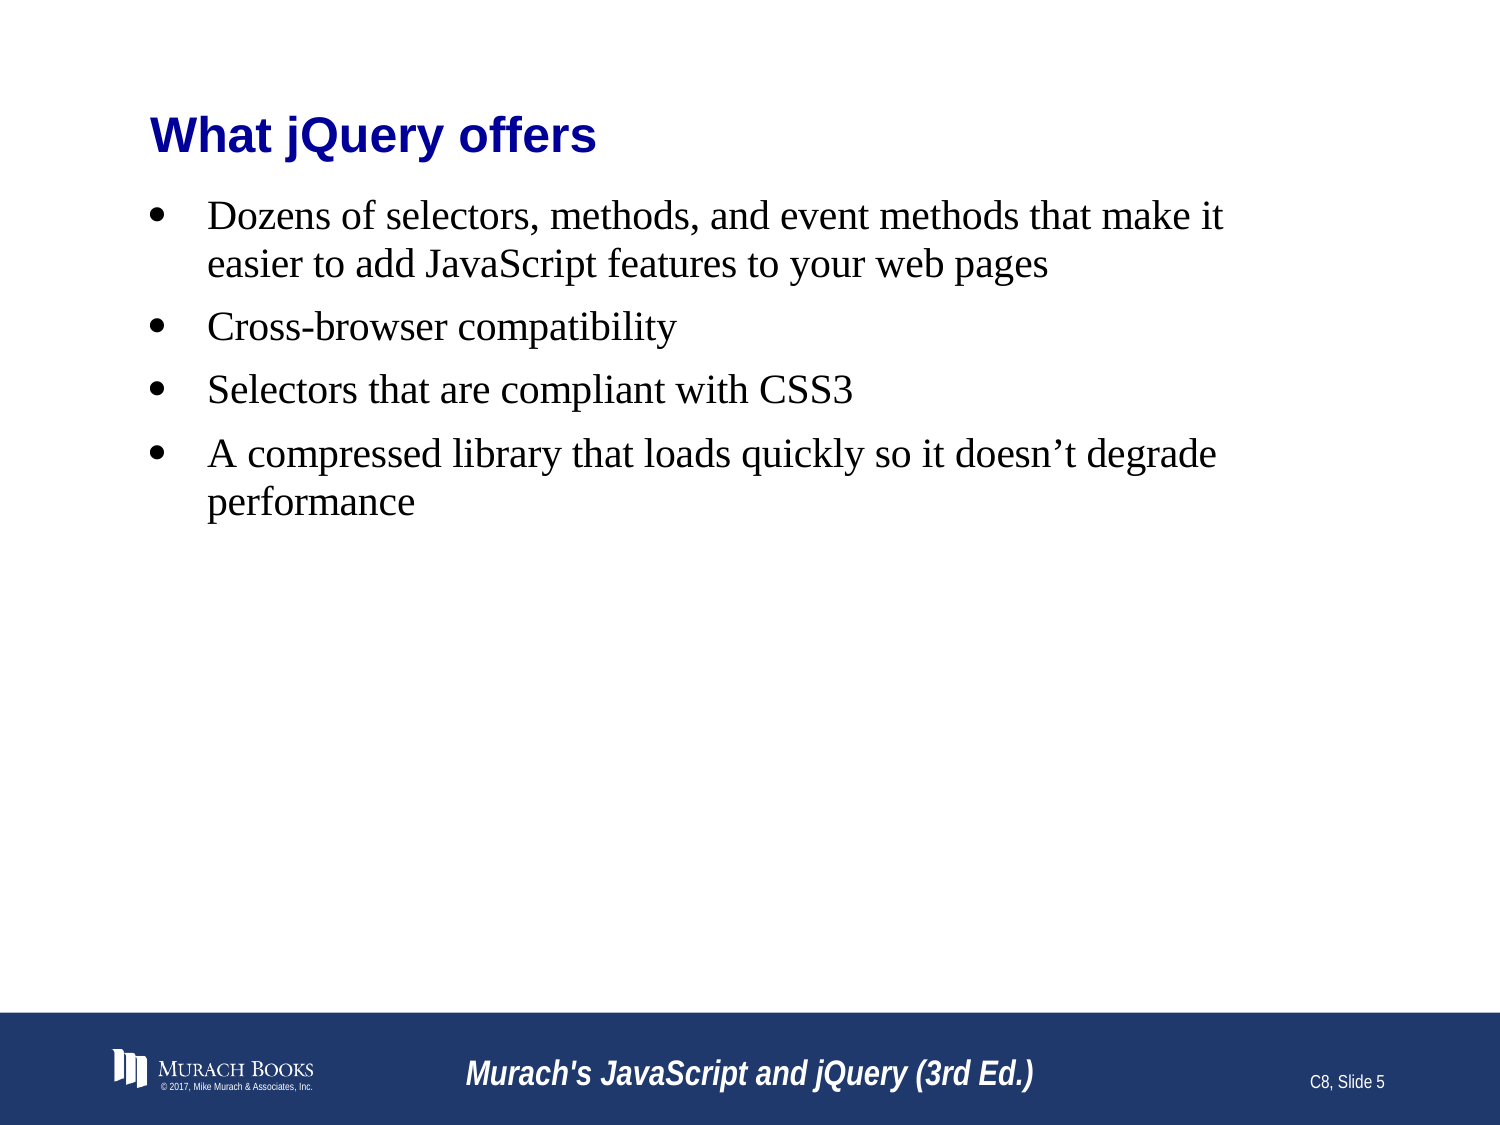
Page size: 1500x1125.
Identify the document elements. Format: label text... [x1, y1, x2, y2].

slide_number C8, Slide 5 [1087, 1025, 1400, 1100]
slide_number Murach's JavaScript and jQuery (3rd Ed.) [463, 1025, 1050, 1100]
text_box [149, 187, 1348, 538]
footer © 2017, Mike Murach & Associates, Inc. [12, 1025, 463, 1100]
title What jQuery offers [150, 102, 1350, 164]
